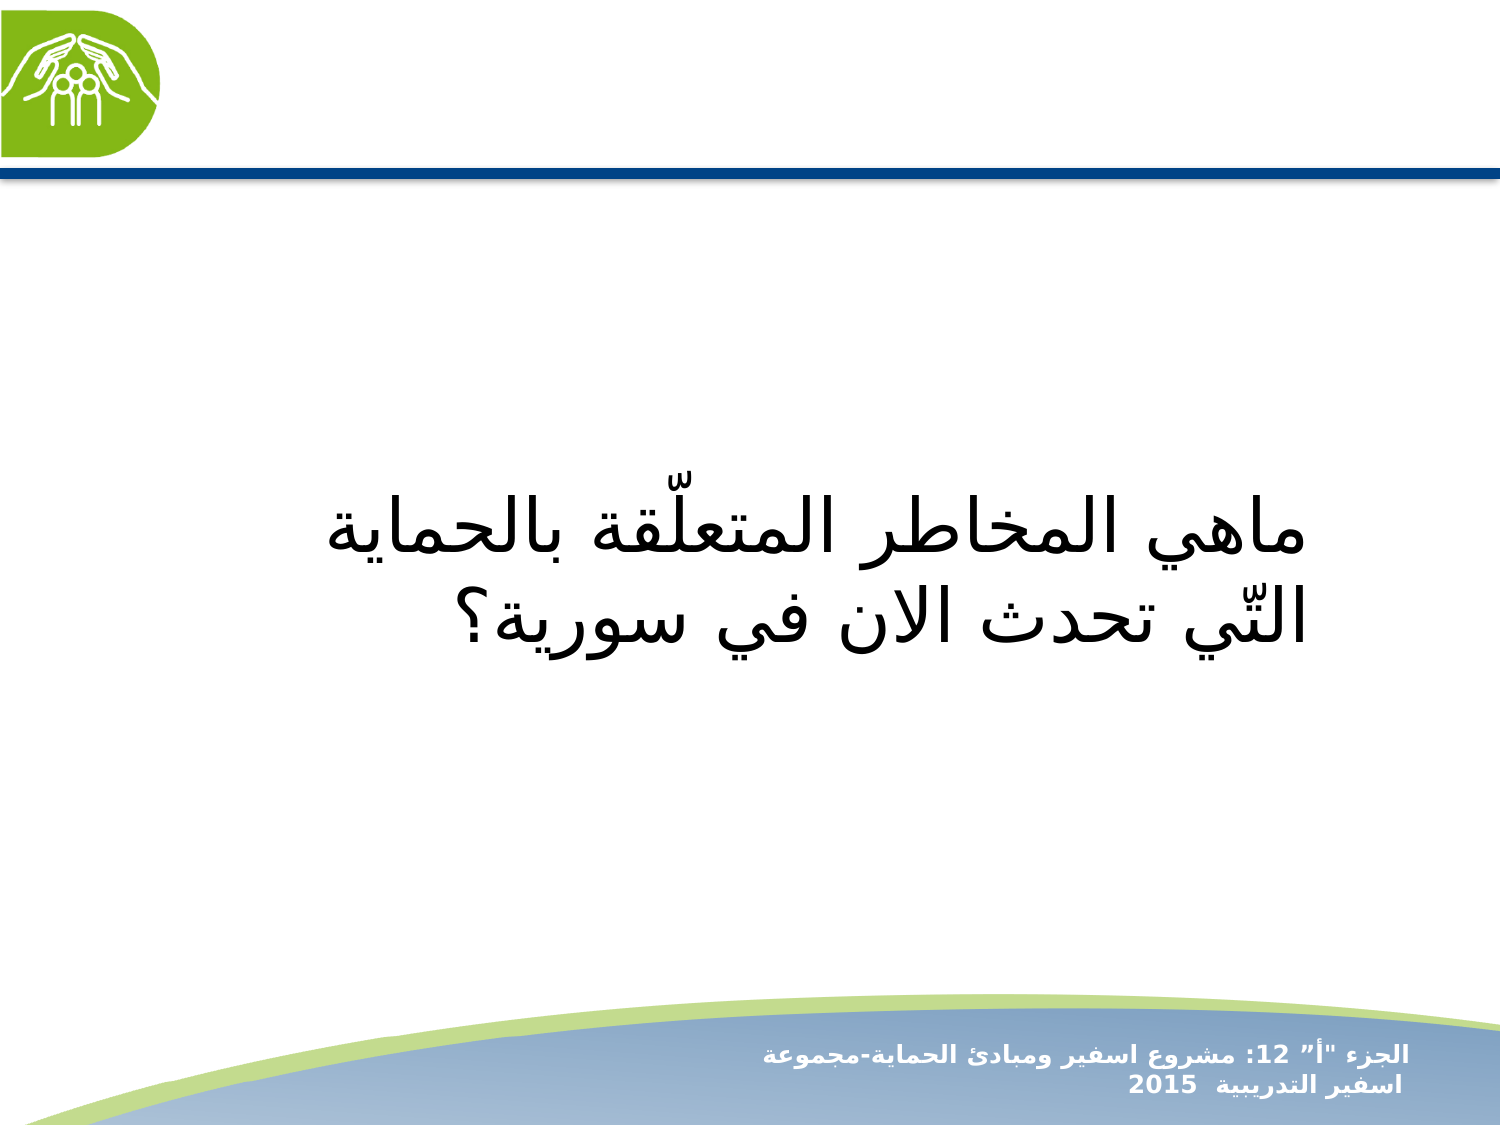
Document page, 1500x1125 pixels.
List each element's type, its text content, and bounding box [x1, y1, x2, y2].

list ماهي المخاطر المتعلّقة بالحماية التّي تحدث الان في سورية؟ [174, 470, 1326, 608]
picture [0, 9, 170, 158]
picture [0, 992, 1500, 1125]
footer الجزء "أ” 12: مشروع اسفير ومبادئ الحماية-مجموعة اسفير التدريبية 2015 [679, 1038, 1425, 1099]
